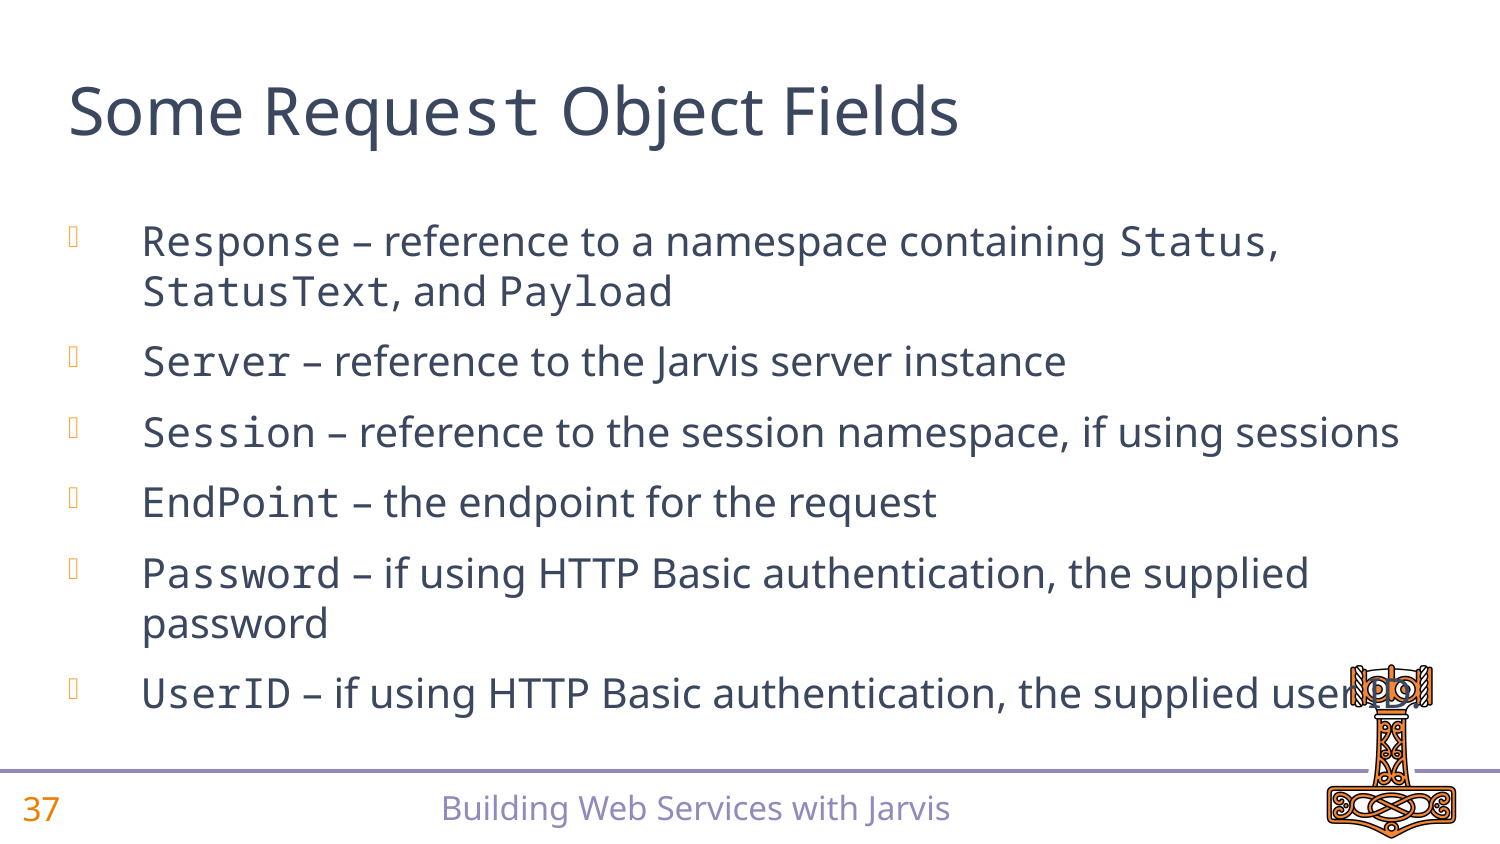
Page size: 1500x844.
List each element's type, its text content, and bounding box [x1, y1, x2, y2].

picture [1320, 655, 1461, 844]
title Some Request Object Fields [53, 43, 1203, 157]
list Response – reference to a namespace containing Status, StatusText, and Payload Server – reference to the Jarvis server instance Session – reference to the session namespace, if using sessions EndPoint – the endpoint for the request Password – if using HTTP Basic authentication, the supplied password UserID – if using HTTP Basic authentication, the supplied user ID. [53, 207, 1447, 740]
